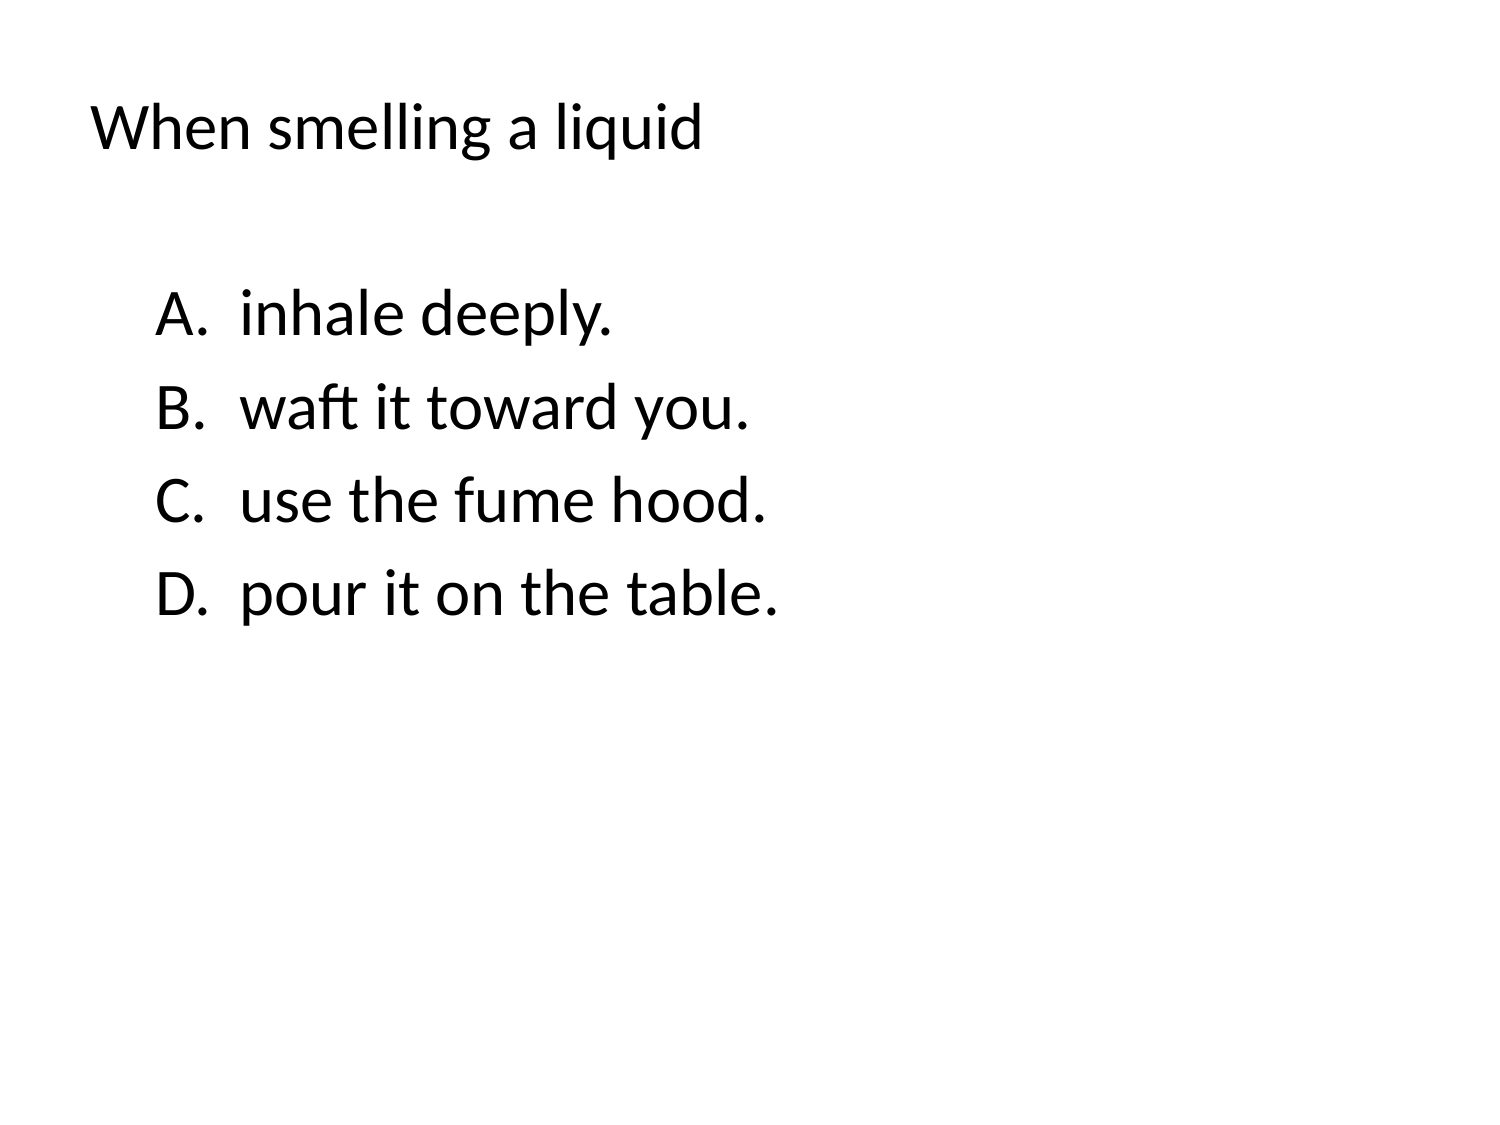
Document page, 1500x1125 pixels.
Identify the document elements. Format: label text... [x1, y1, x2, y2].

list When smelling a liquid inhale deeply. waft it toward you. use the fume hood. pour it on the table. [75, 75, 1425, 1005]
